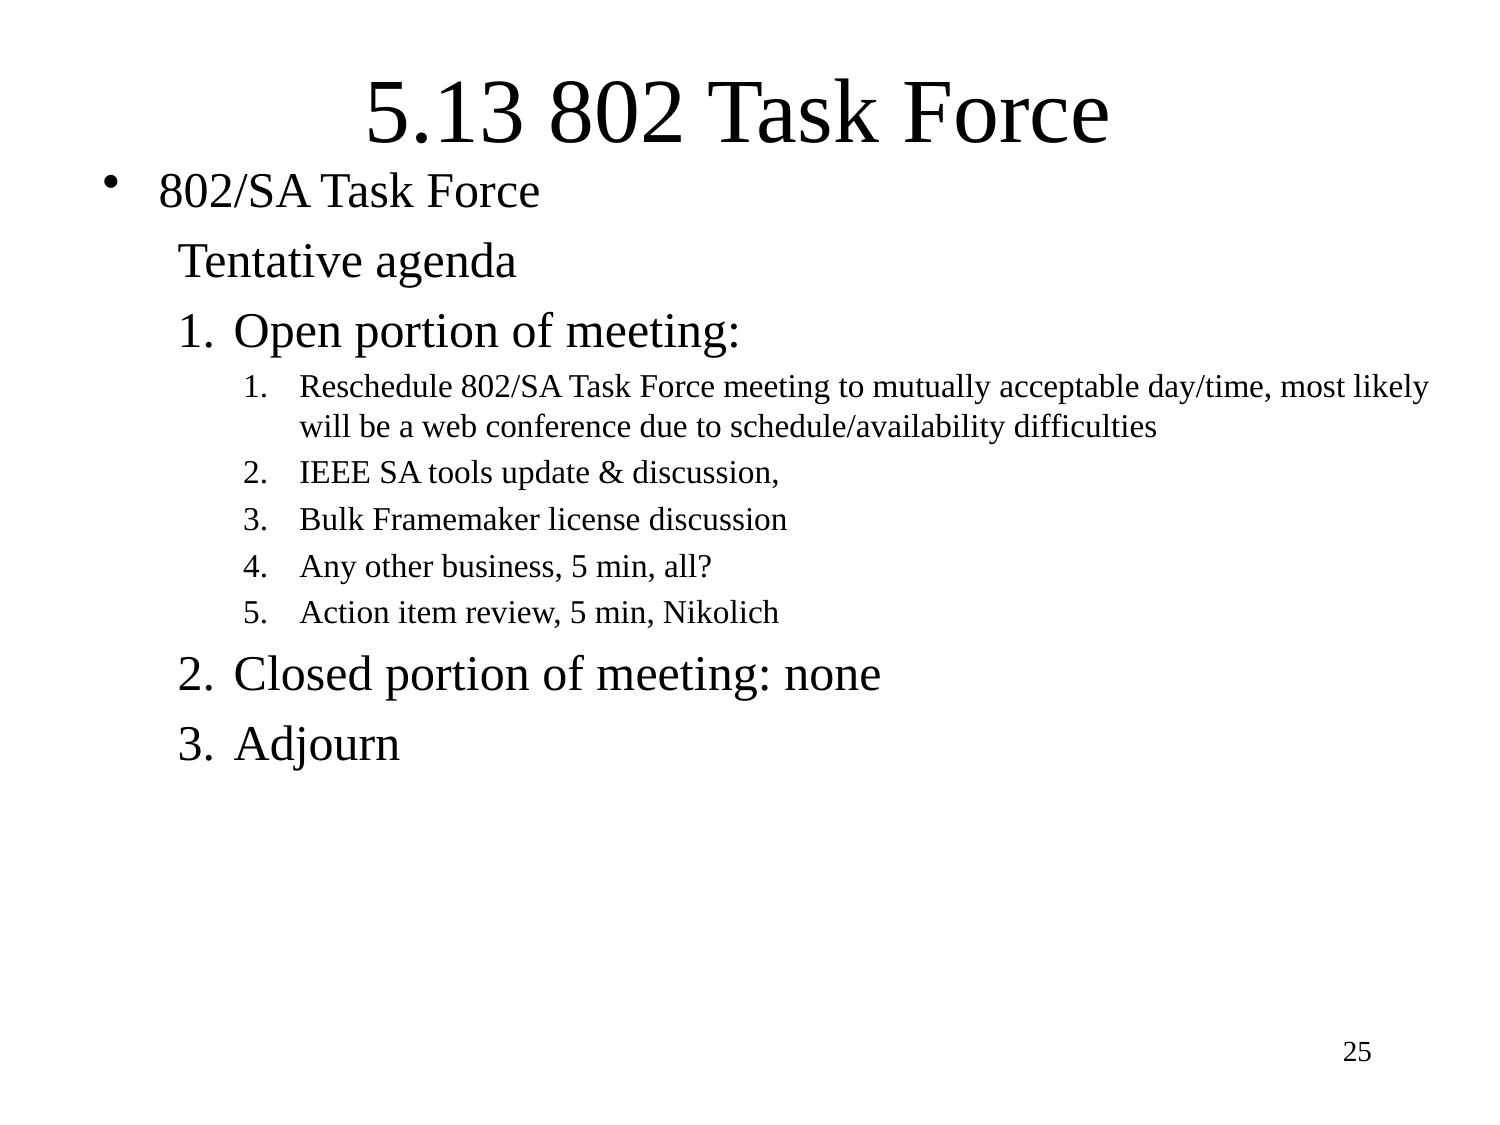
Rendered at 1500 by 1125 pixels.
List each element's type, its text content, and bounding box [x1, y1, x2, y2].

list 802/SA Task Force Tentative agenda Open portion of meeting: Reschedule 802/SA Task Force meeting to mutually acceptable day/time, most likely will be a web conference due to schedule/availability difficulties IEEE SA tools update & discussion, Bulk Framemaker license discussion Any other business, 5 min, all? Action item review, 5 min, Nikolich Closed portion of meeting: none Adjourn [87, 149, 1451, 926]
slide_number 25 [1074, 1024, 1388, 1101]
title 5.13 802 Task Force [112, 12, 1388, 149]
